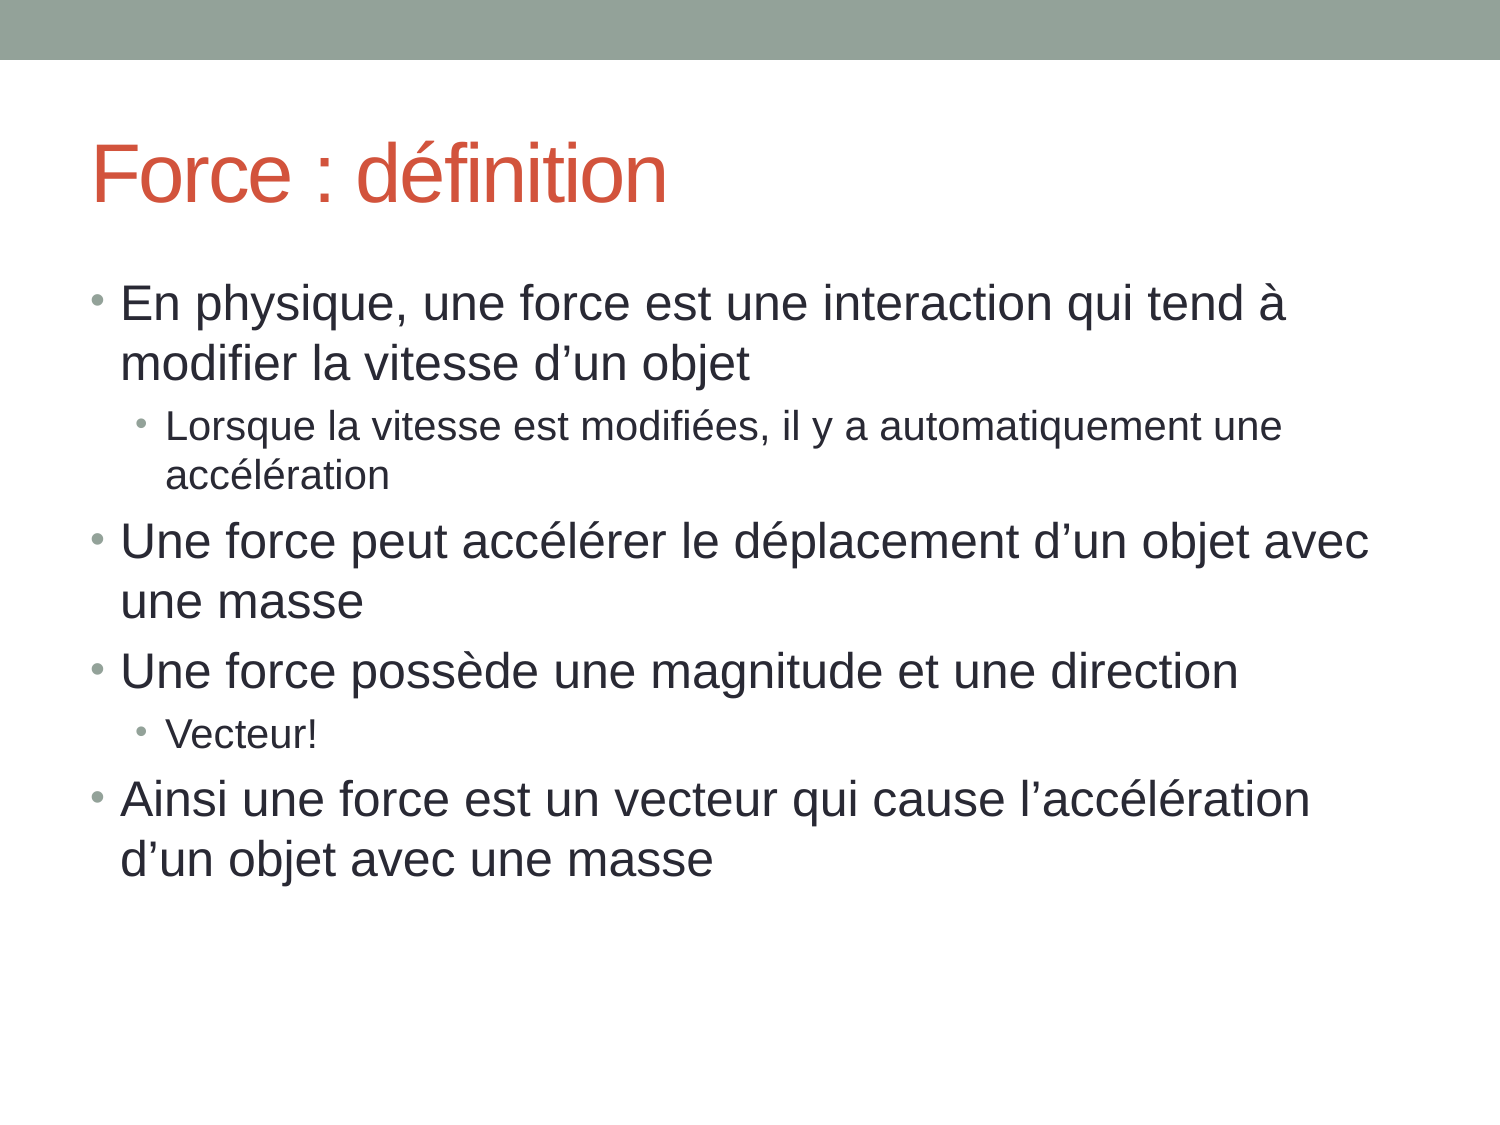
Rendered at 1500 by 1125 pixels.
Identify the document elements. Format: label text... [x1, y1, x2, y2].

list En physique, une force est une interaction qui tend à modifier la vitesse d’un objet Lorsque la vitesse est modifiées, il y a automatiquement une accélération Une force peut accélérer le déplacement d’un objet avec une masse Une force possède une magnitude et une direction Vecteur! Ainsi une force est un vecteur qui cause l’accélération d’un objet avec une masse [75, 262, 1425, 1063]
title Force : définition [75, 87, 1425, 250]
